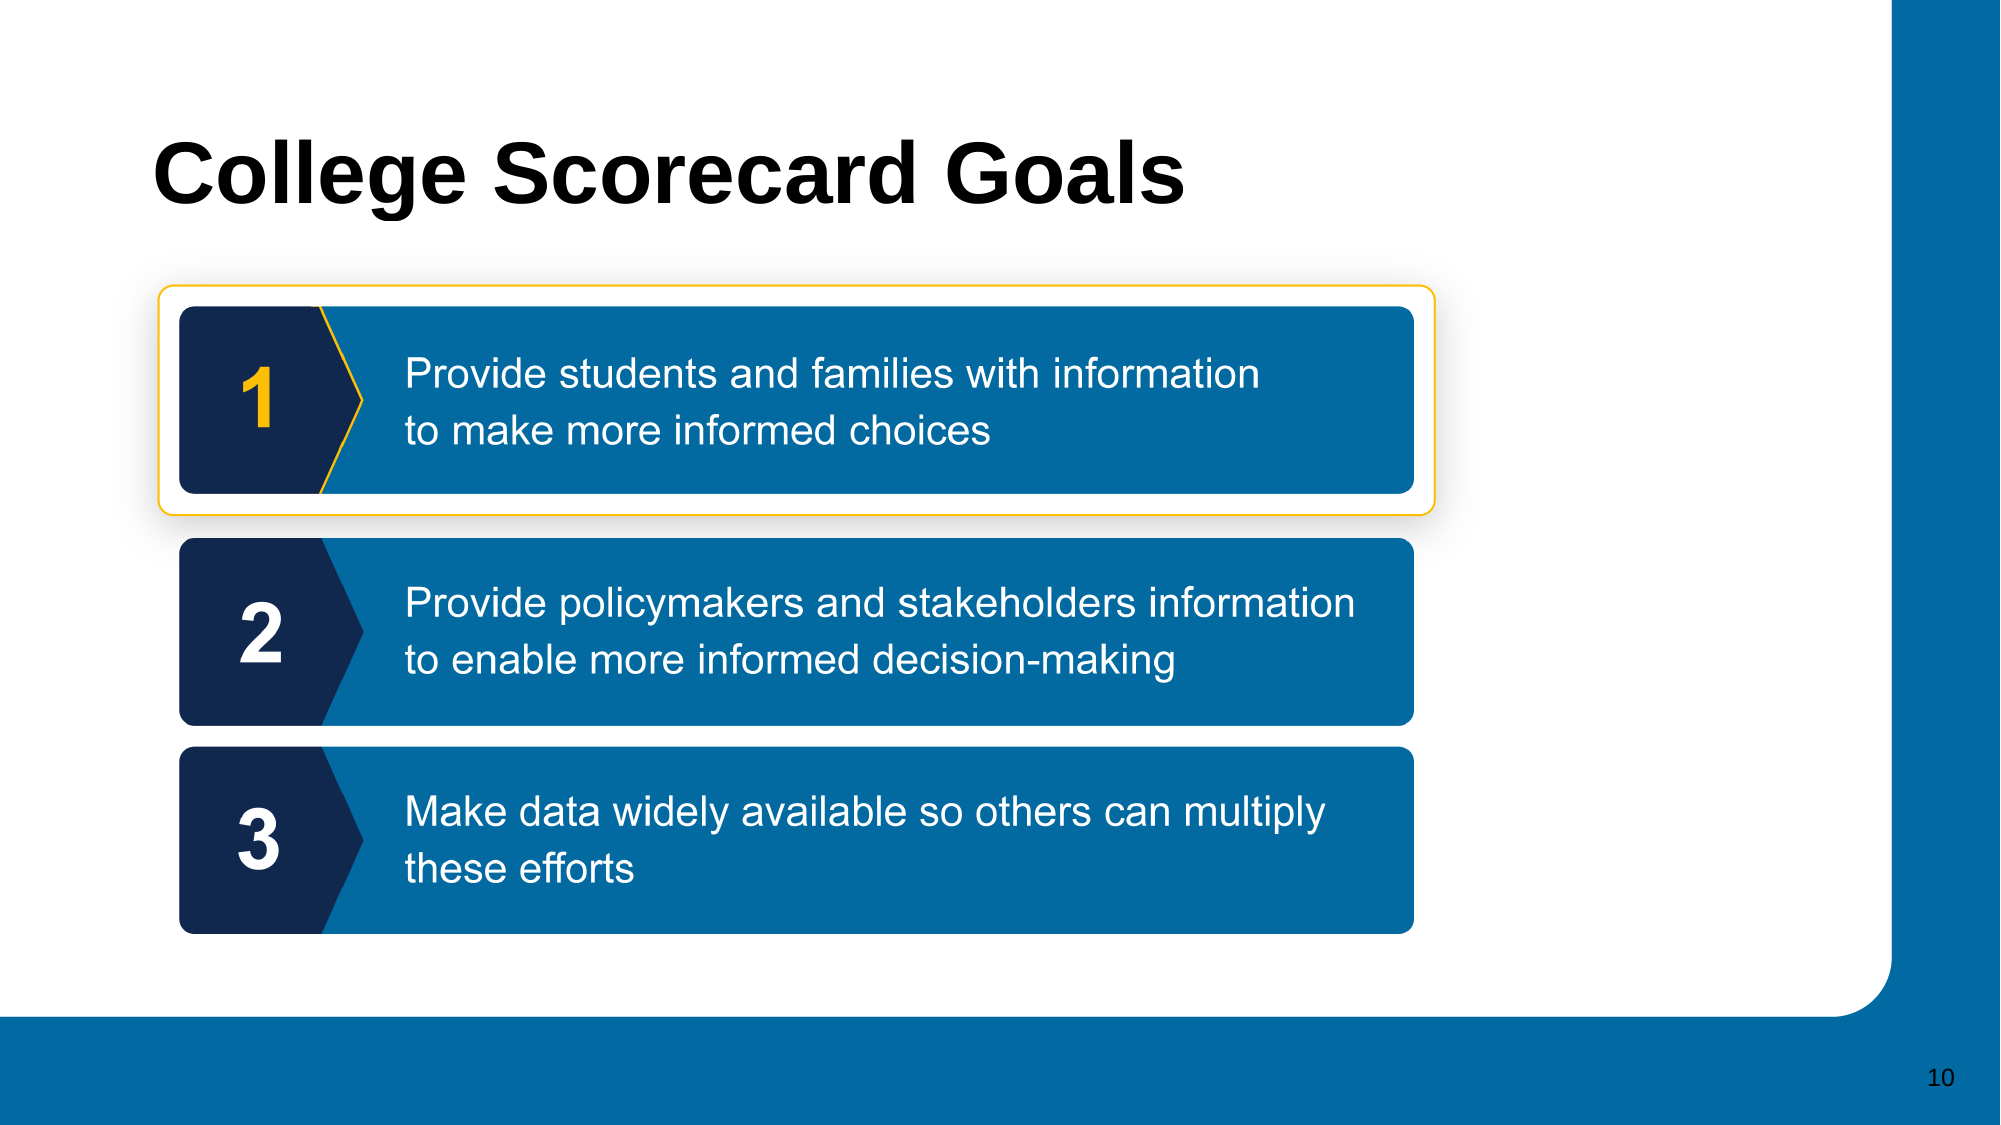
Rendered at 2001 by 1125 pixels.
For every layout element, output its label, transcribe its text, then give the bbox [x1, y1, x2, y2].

slide_number 10 [1550, 1065, 2000, 1125]
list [89, 221, 1509, 998]
title College Scorecard Goals [137, 59, 1757, 278]
picture [0, 0, 2000, 1125]
